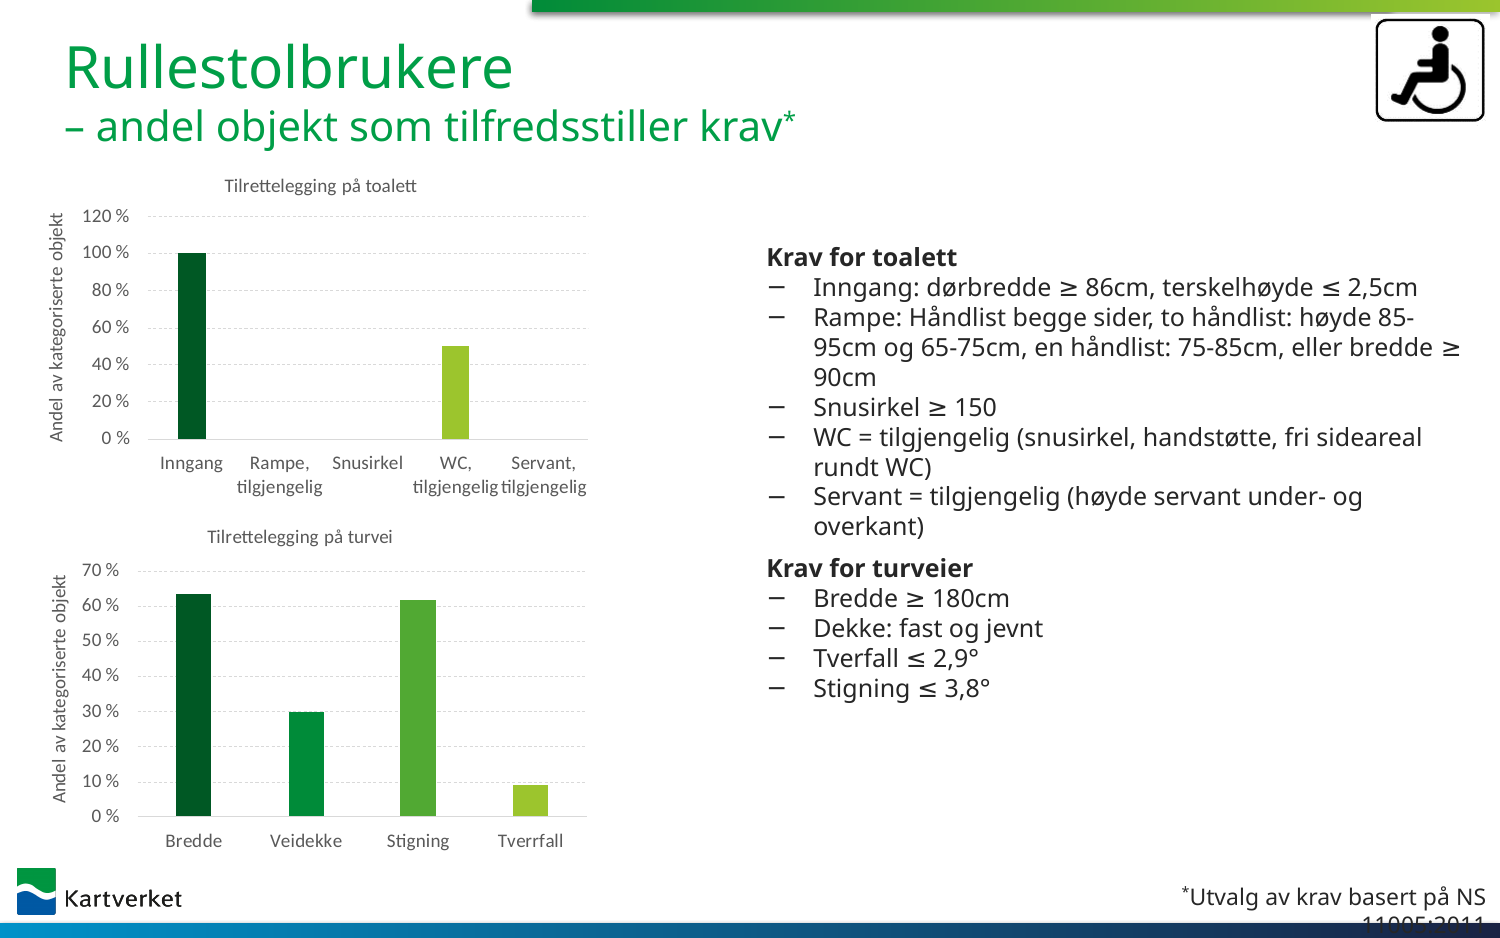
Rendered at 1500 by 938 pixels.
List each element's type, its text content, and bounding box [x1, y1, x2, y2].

text_box Krav for toalett Inngang: dørbredde ≥ 86cm, terskelhøyde ≤ 2,5cm Rampe: Håndlist begge sider, to håndlist: høyde 85-95cm og 65-75cm, en håndlist: 75-85cm, eller bredde ≥ 90cm Snusirkel ≥ 150 WC = tilgjengelig (snusirkel, handstøtte, fri sideareal rundt WC) Servant = tilgjengelig (høyde servant under- og overkant) [751, 234, 1483, 545]
picture [1371, 13, 1491, 127]
text_box Rullestolbrukere – andel objekt som tilfredsstiller krav* [49, 14, 1431, 158]
picture [41, 520, 598, 859]
text_box Krav for turveier Bredde ≥ 180cm Dekke: fast og jevnt Tverfall ≤ 2,9° Stigning ≤ 3,8° [751, 545, 1483, 710]
picture [41, 166, 599, 505]
text_box *Utvalg av krav basert på NS 11005:2011 [1068, 873, 1500, 938]
